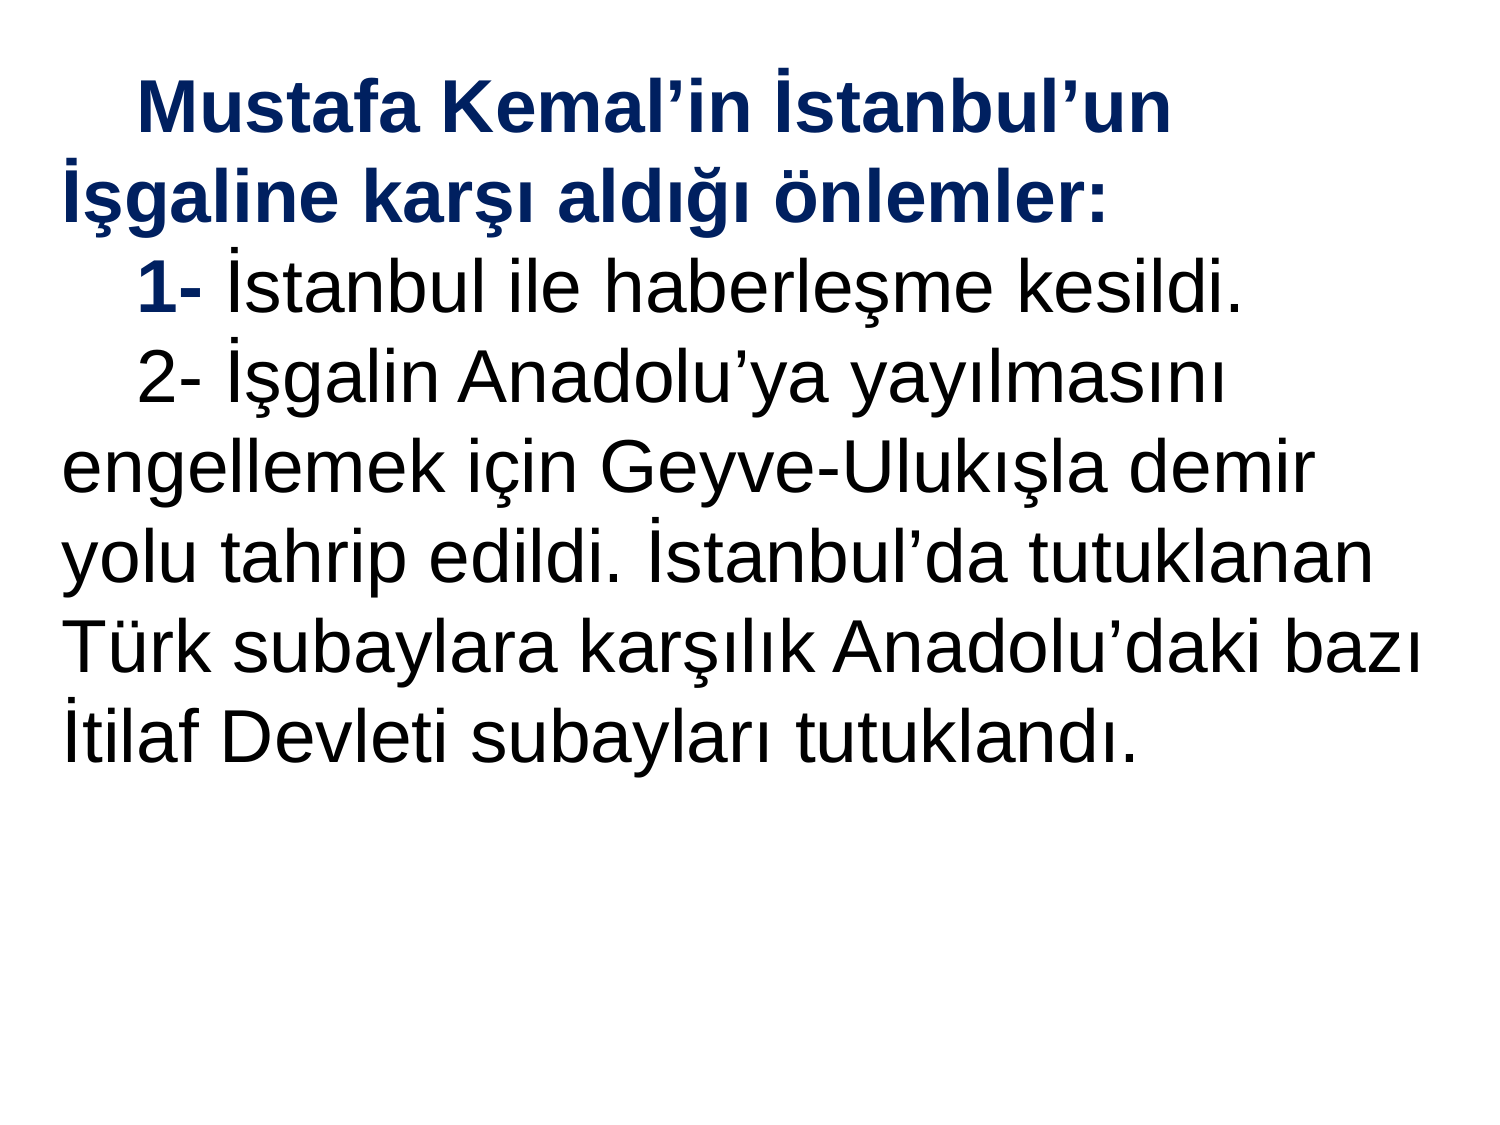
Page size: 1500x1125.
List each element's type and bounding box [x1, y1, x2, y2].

text_box [46, 50, 1465, 786]
